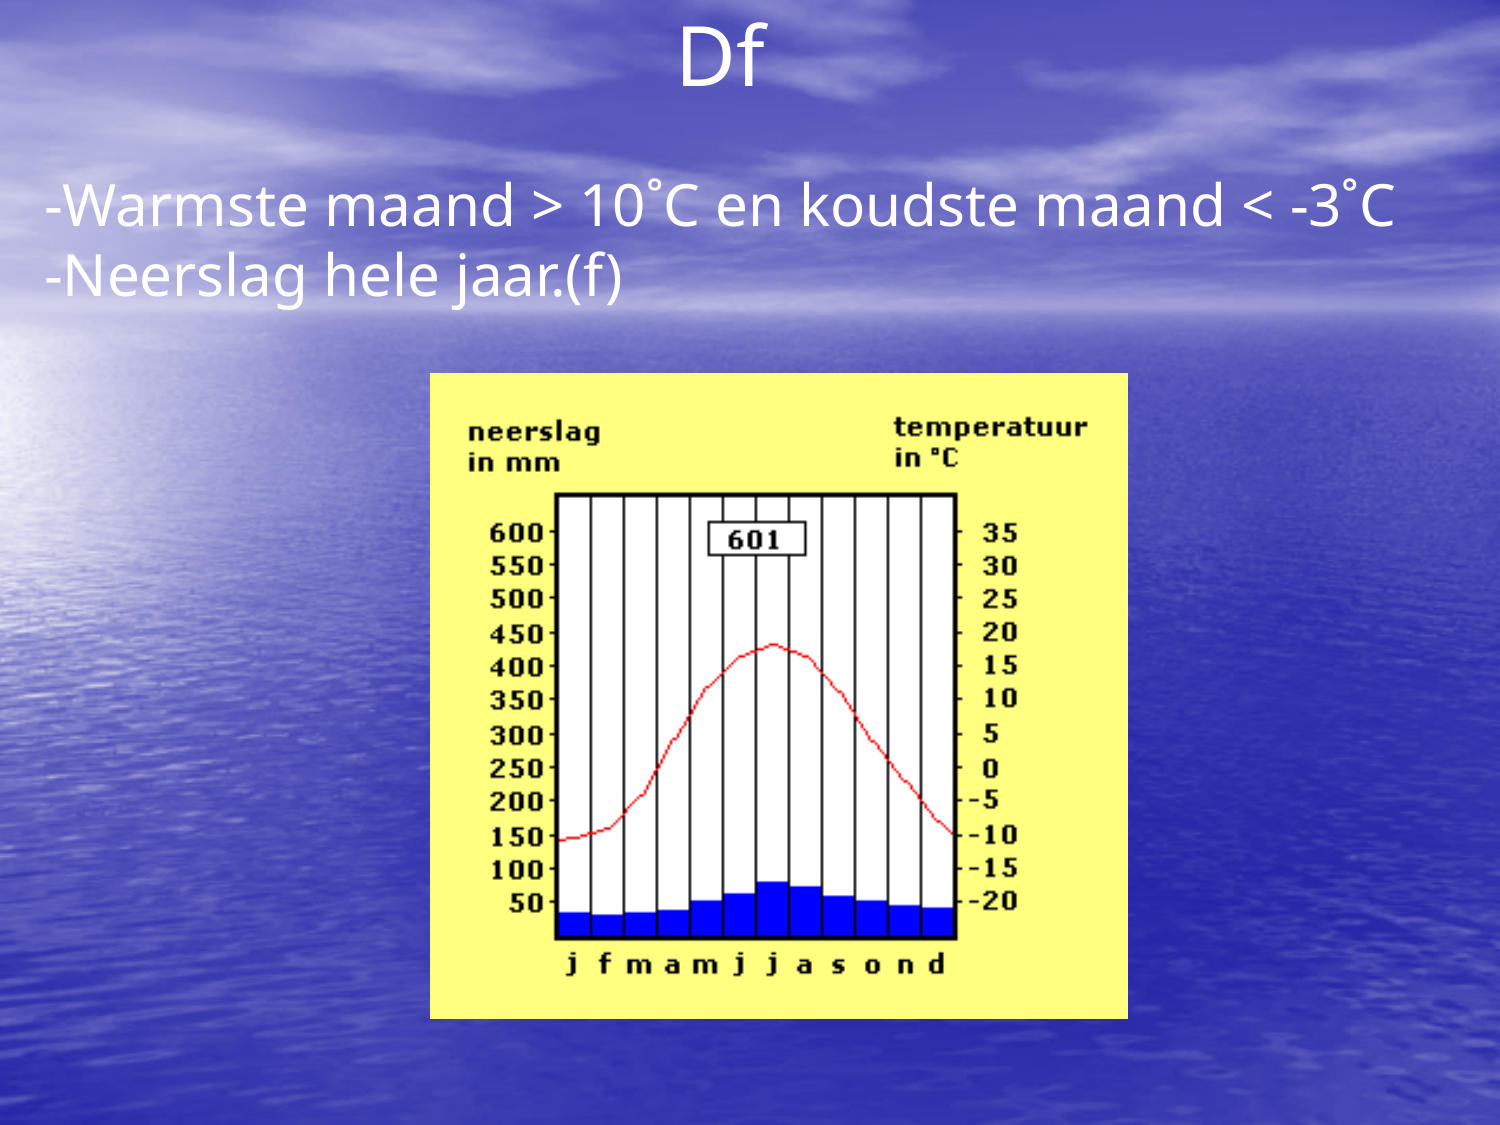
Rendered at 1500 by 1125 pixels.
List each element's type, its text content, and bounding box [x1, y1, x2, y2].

text_box -Warmste maand > 10˚C en koudste maand < -3˚C -Neerslag hele jaar.(f) [29, 160, 1500, 316]
text_box Df [0, 0, 1442, 107]
picture [430, 373, 1128, 1019]
